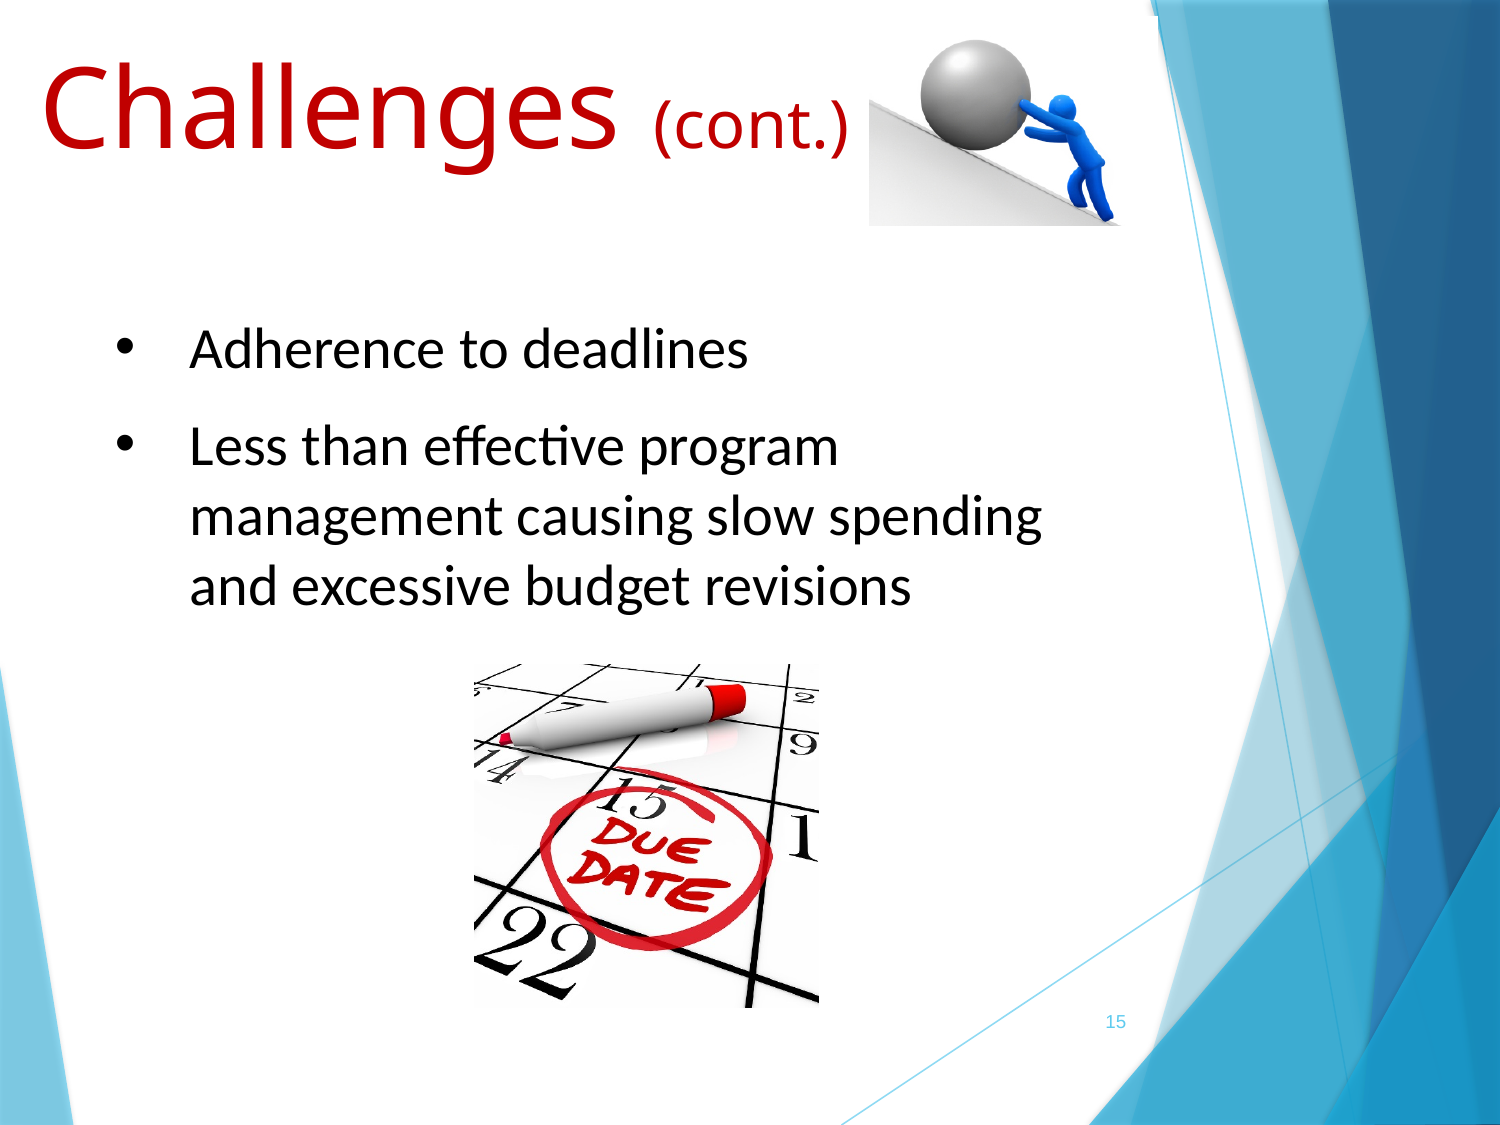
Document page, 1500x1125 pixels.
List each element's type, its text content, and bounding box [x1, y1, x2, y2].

text_box Adherence to deadlines Less than effective program management causing slow spending and excessive budget revisions [24, 275, 1101, 745]
slide_number 15 [1057, 991, 1142, 1051]
picture [474, 664, 819, 1009]
title Challenges (cont.) [24, 16, 868, 189]
picture [869, 15, 1158, 227]
